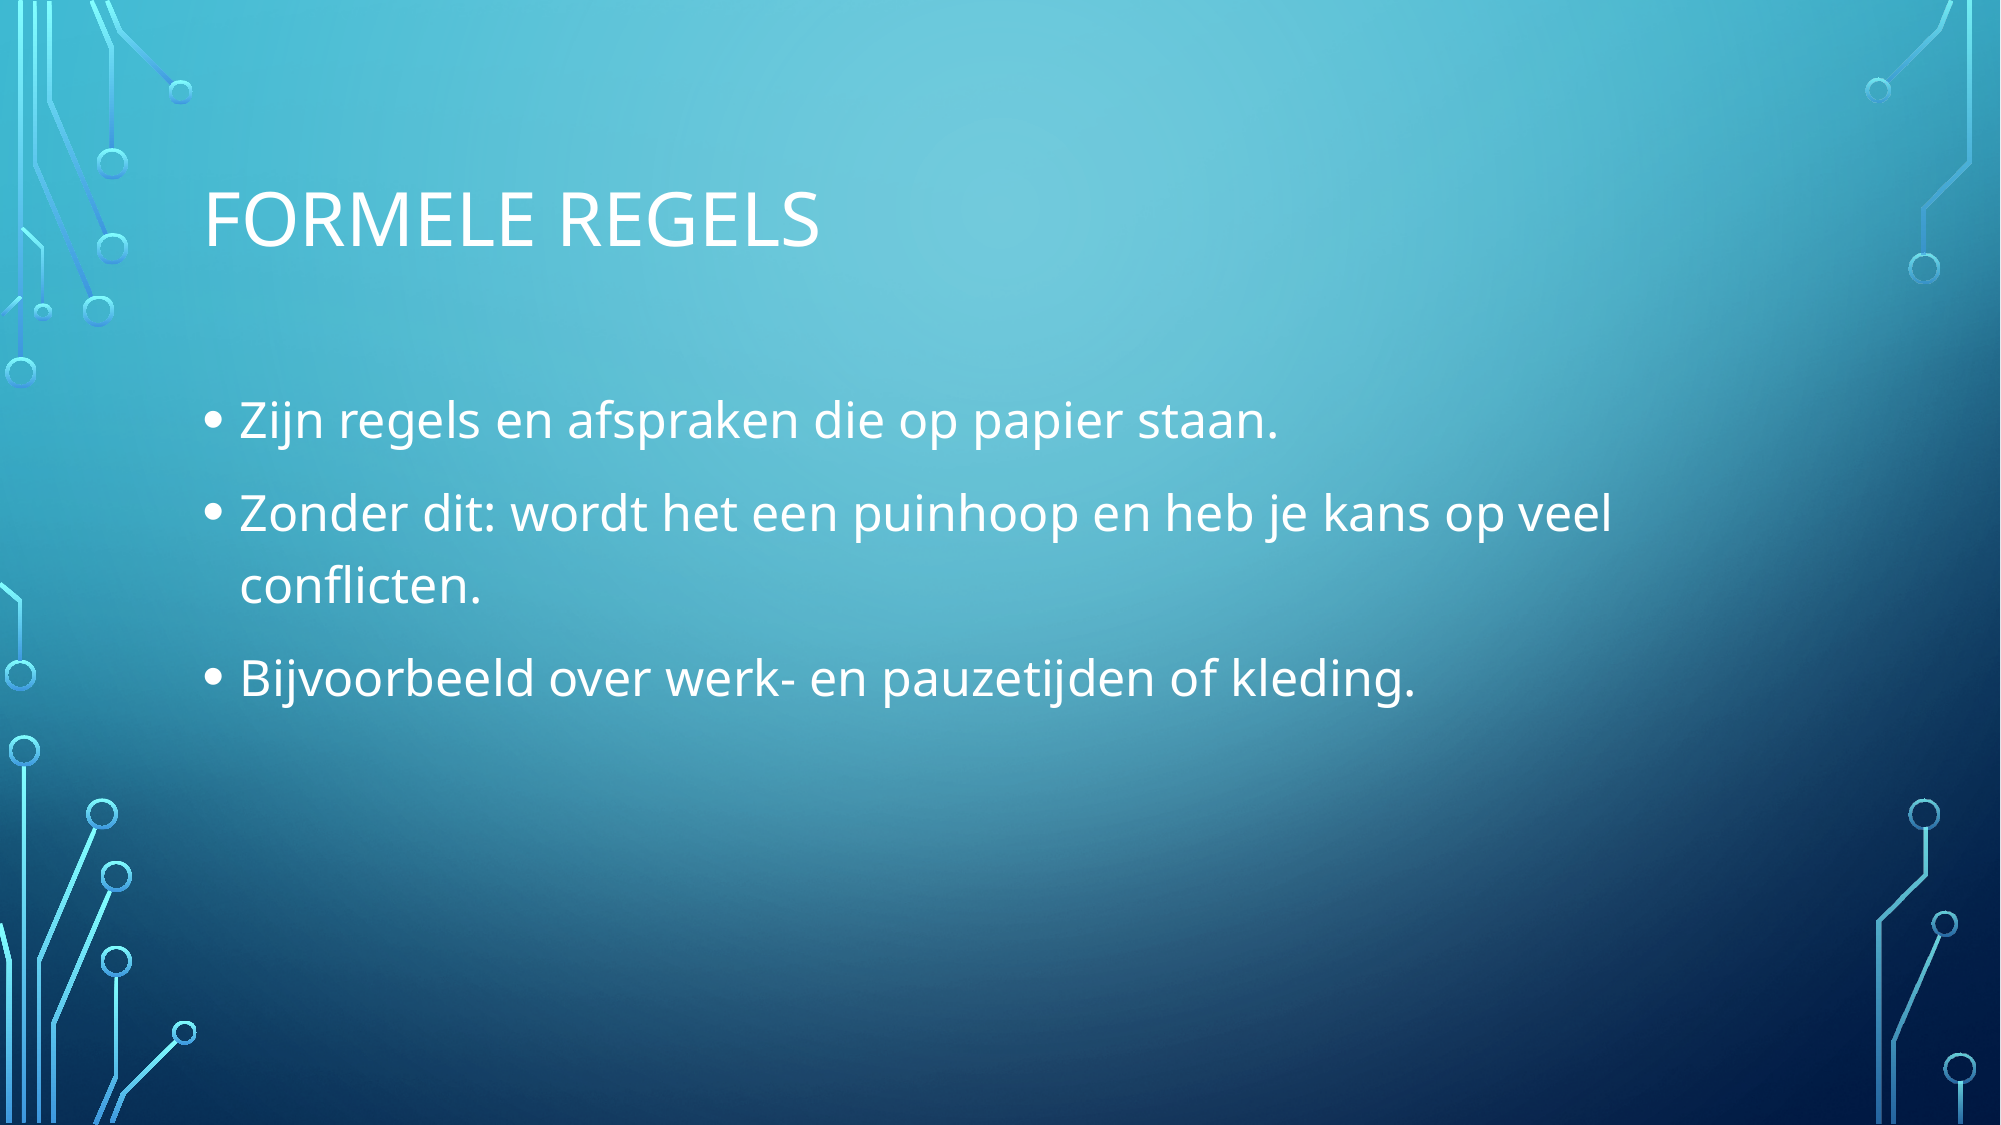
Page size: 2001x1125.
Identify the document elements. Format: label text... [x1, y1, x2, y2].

title Formele regels [187, 101, 1813, 344]
list Zijn regels en afspraken die op papier staan. Zonder dit: wordt het een puinhoop en heb je kans op veel conflicten. Bijvoorbeeld over werk- en pauzetijden of kleding. [187, 369, 1813, 950]
